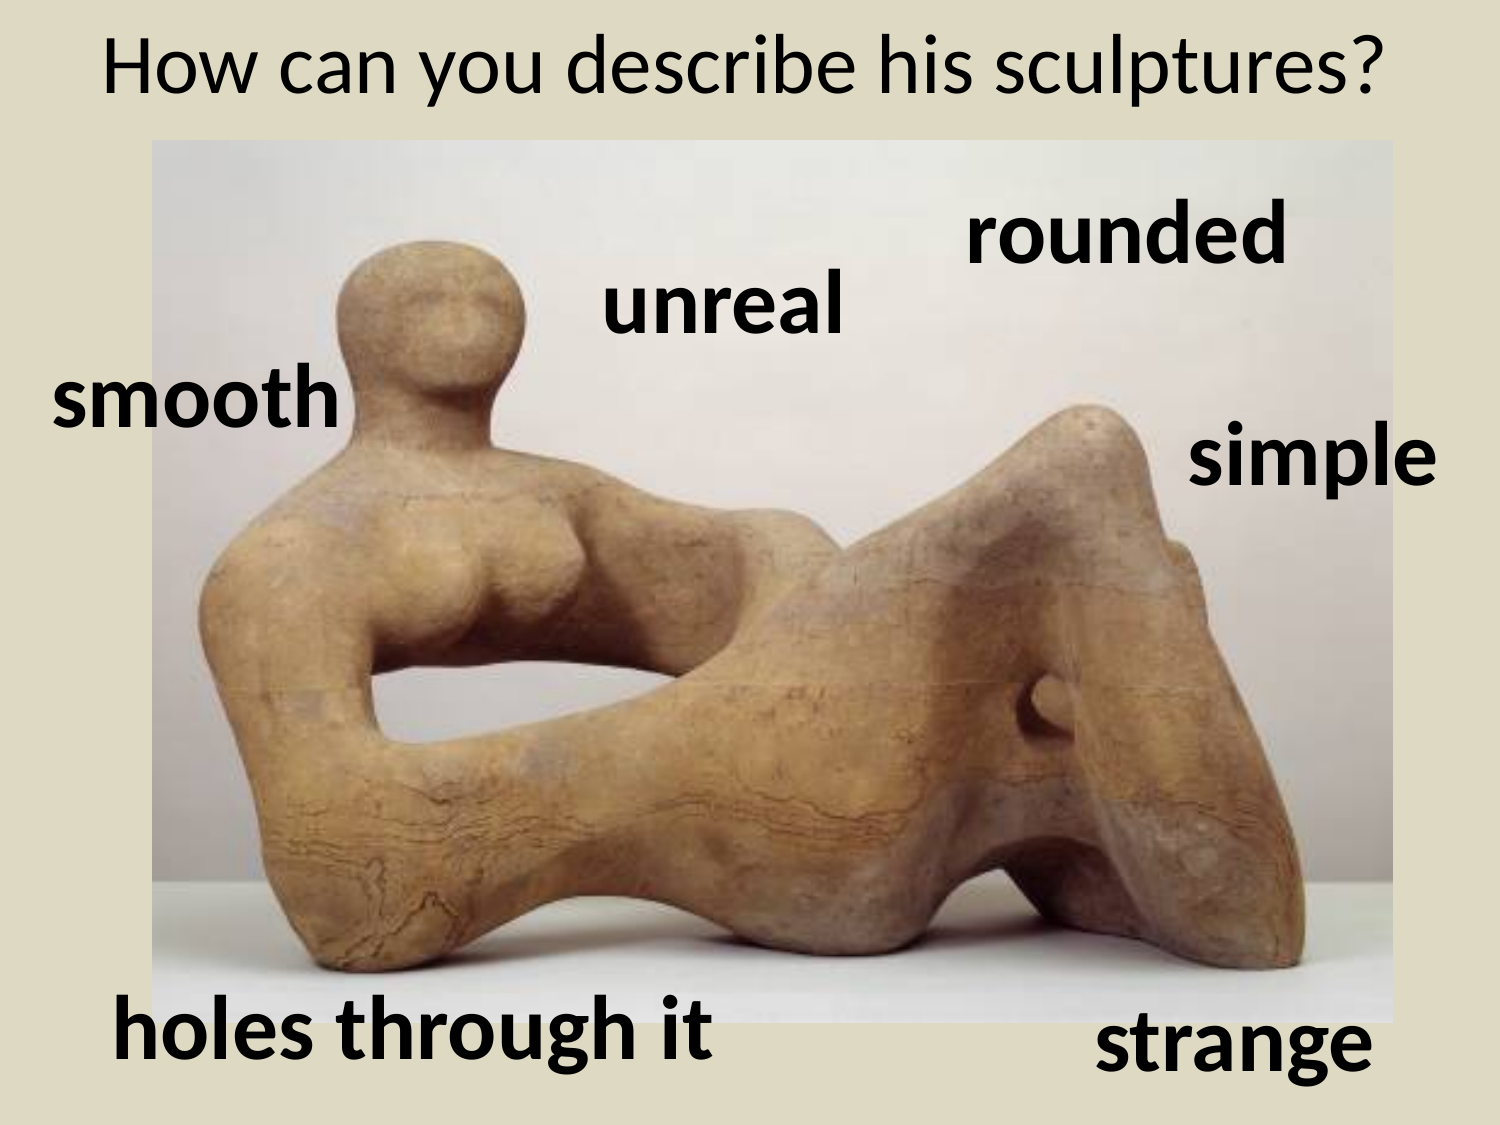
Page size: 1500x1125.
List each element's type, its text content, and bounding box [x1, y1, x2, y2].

text_box smooth [36, 328, 146, 453]
picture [152, 140, 1394, 1023]
title How can you describe his sculptures? [70, 0, 1421, 119]
text_box holes through it [96, 960, 730, 1086]
text_box strange [1079, 1030, 1391, 1098]
text_box simple [1399, 386, 1455, 512]
